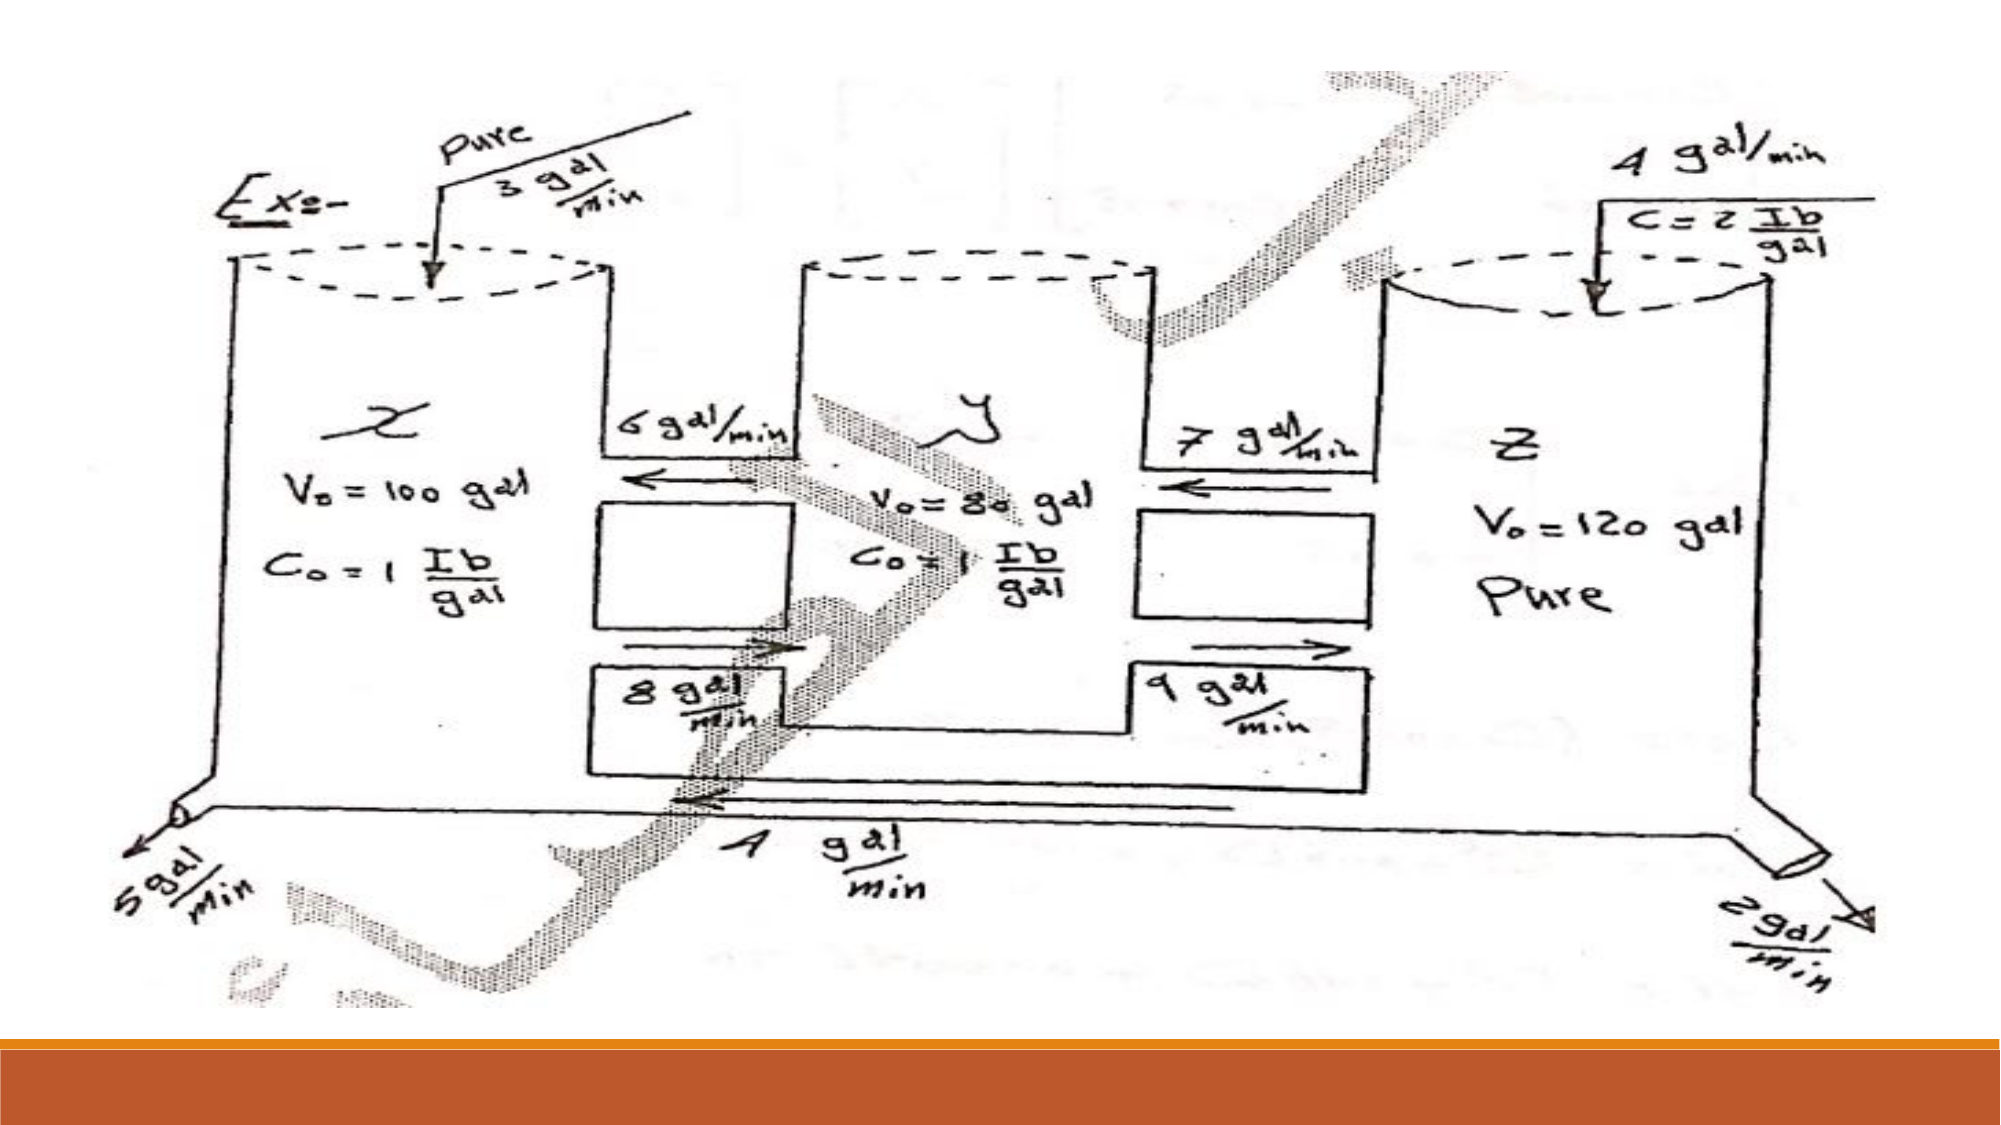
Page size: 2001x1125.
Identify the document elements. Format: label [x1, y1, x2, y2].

picture [66, 70, 1888, 1009]
